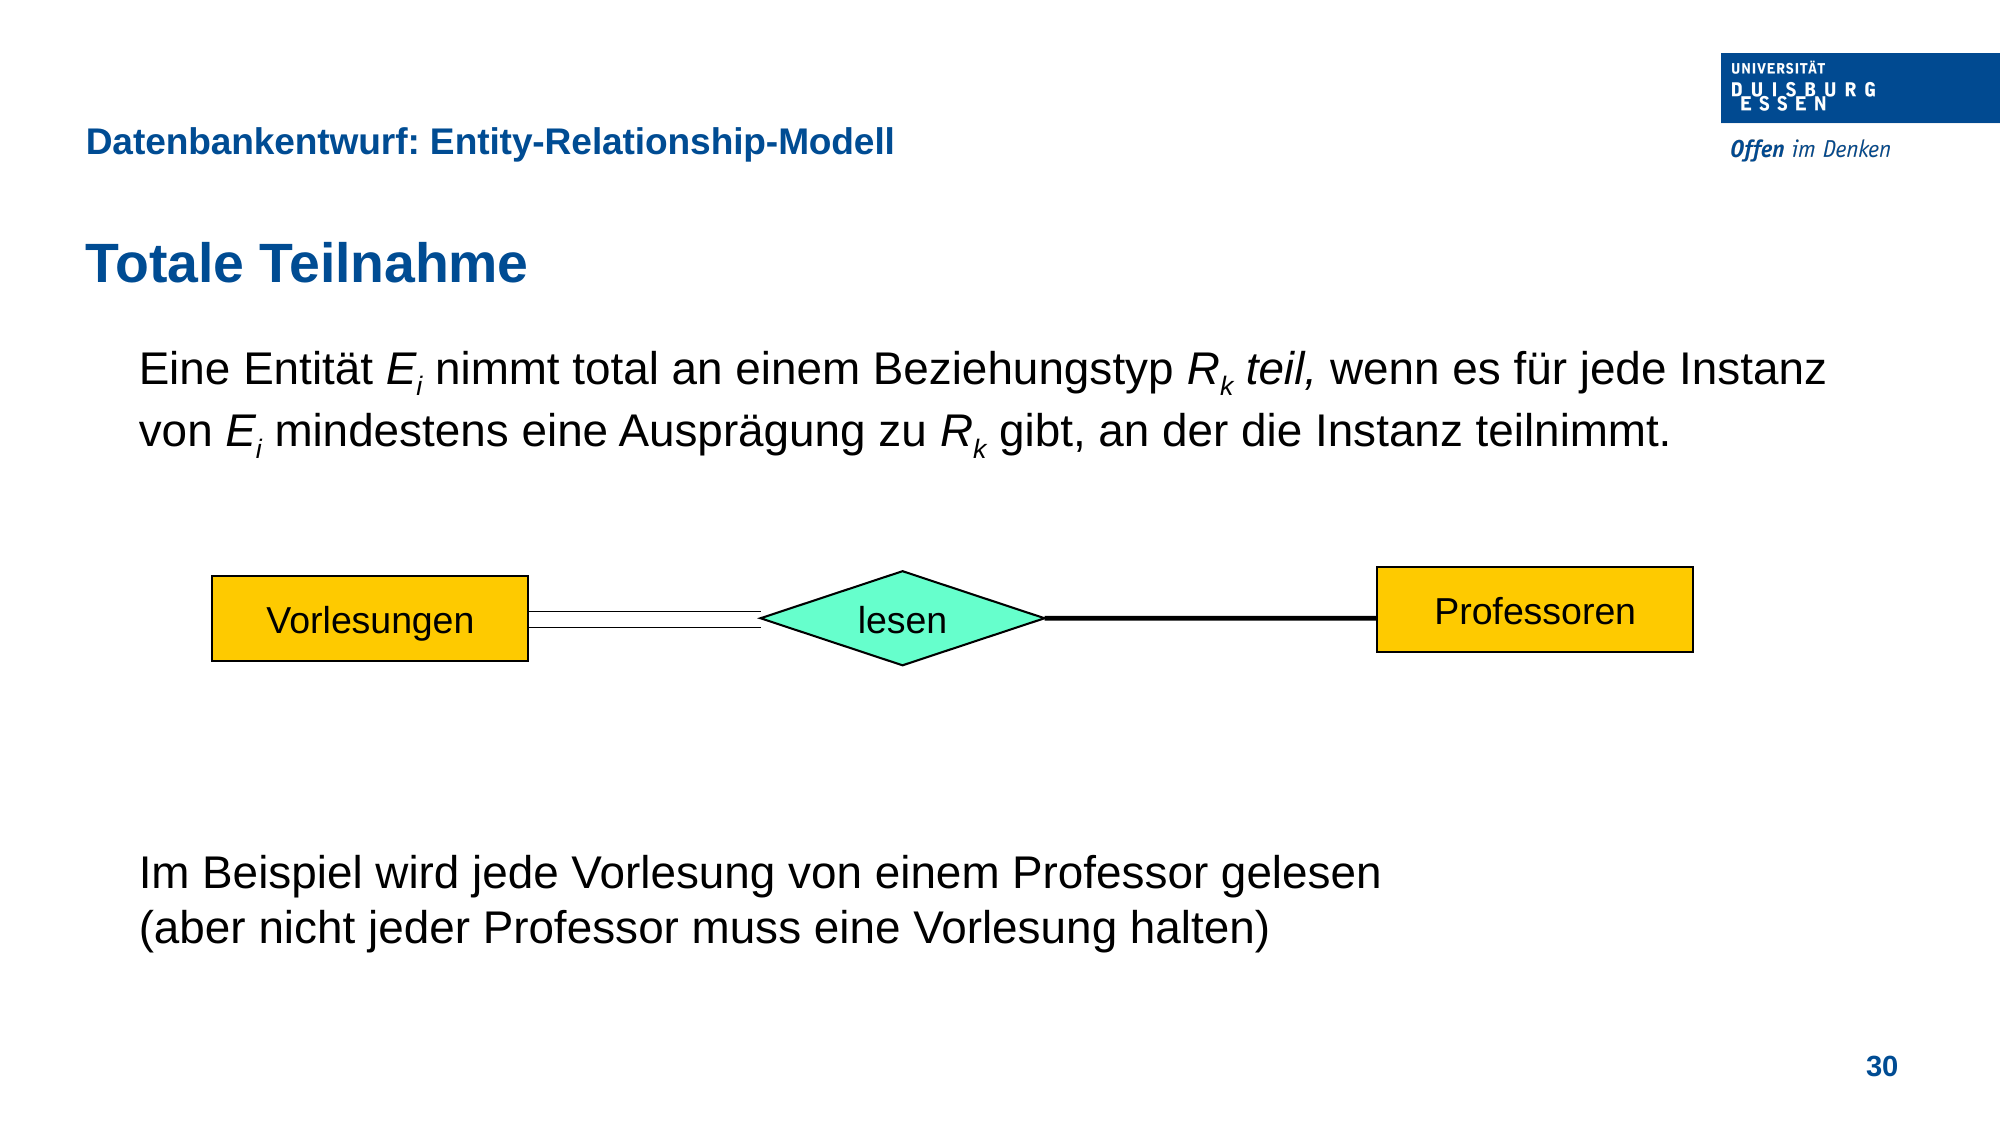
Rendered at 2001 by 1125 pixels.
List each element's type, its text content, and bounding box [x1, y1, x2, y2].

list Datenbankentwurf: Entity-Relationship-Modell [85, 122, 1694, 163]
list Eine Entität Ei nimmt total an einem Beziehungstyp Rk teil, wenn es für jede Instanz von Ei mindestens eine Ausprägung zu Rk gibt, an der die Instanz teilnimmt. Im Beispiel wird jede Vorlesung von einem Professor gelesen (aber nicht jeder Professor muss eine Vorlesung halten) [85, 331, 1855, 1014]
text_box lesen [757, 570, 1044, 667]
picture [1721, 53, 2000, 162]
text_box Vorlesungen [211, 575, 529, 662]
slide_number 30 [1677, 1039, 1914, 1081]
list Totale Teilnahme [85, 227, 1694, 303]
text_box Professoren [1376, 566, 1694, 653]
